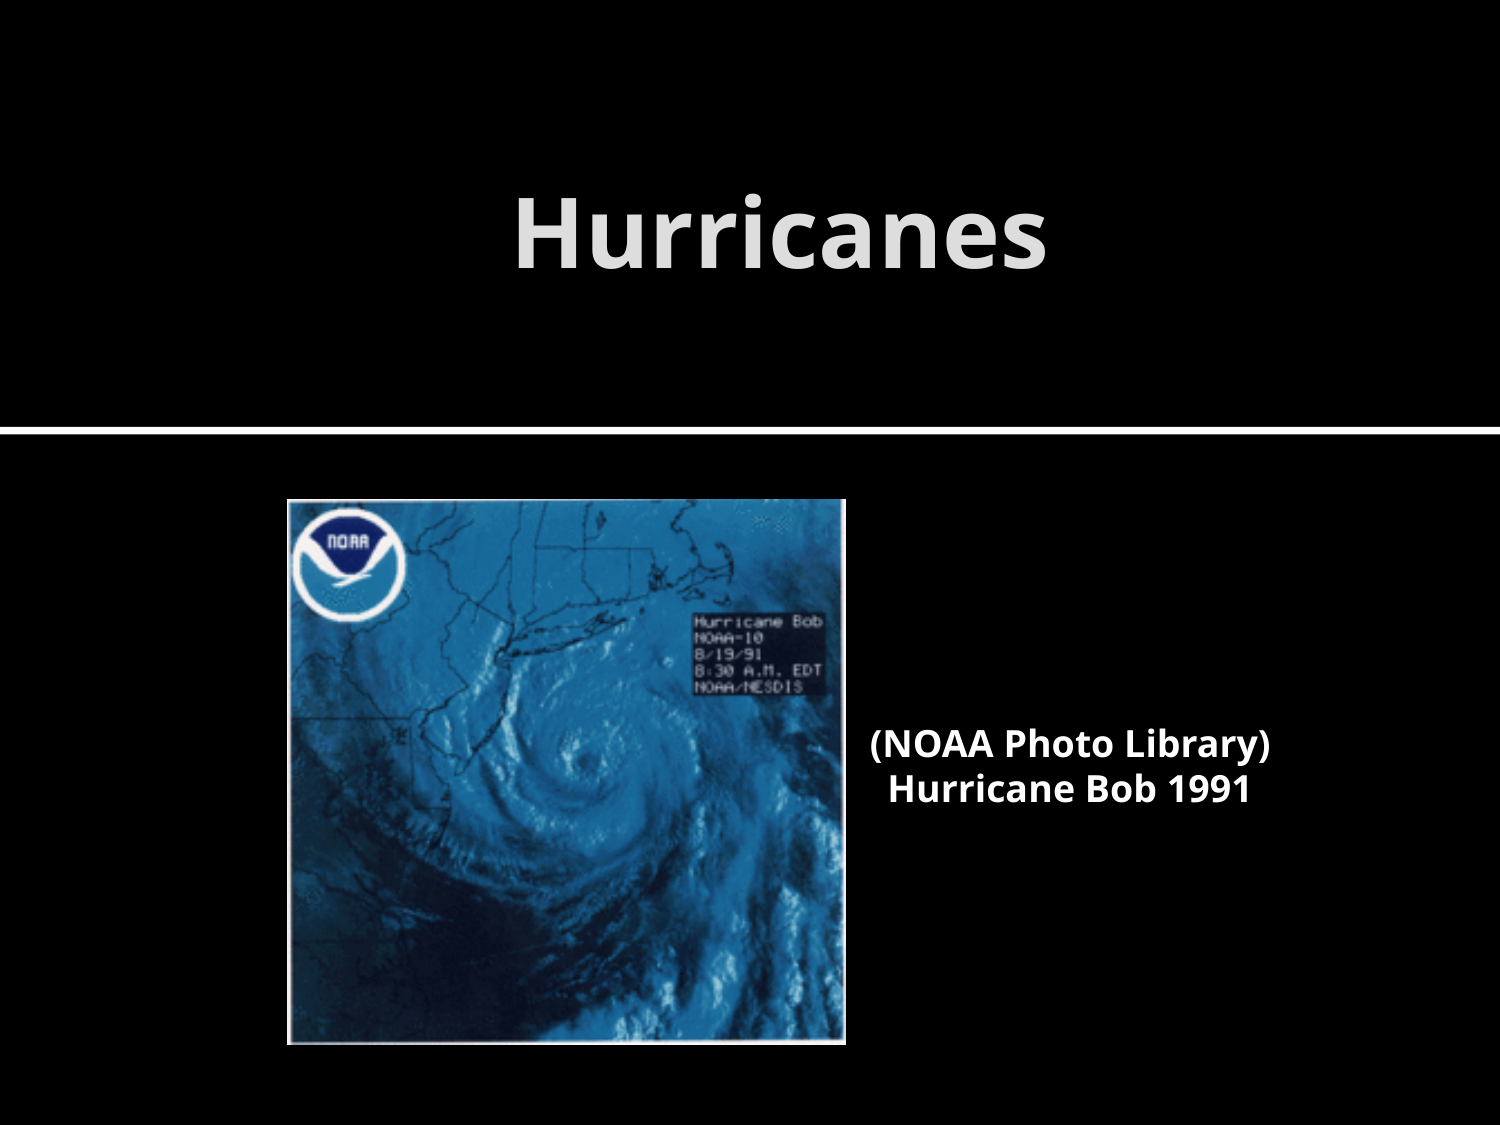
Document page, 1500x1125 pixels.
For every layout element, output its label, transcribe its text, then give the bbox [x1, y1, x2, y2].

title Hurricanes [123, 19, 1438, 288]
picture [287, 499, 846, 1045]
text_box (NOAA Photo Library) Hurricane Bob 1991 [855, 712, 1286, 818]
